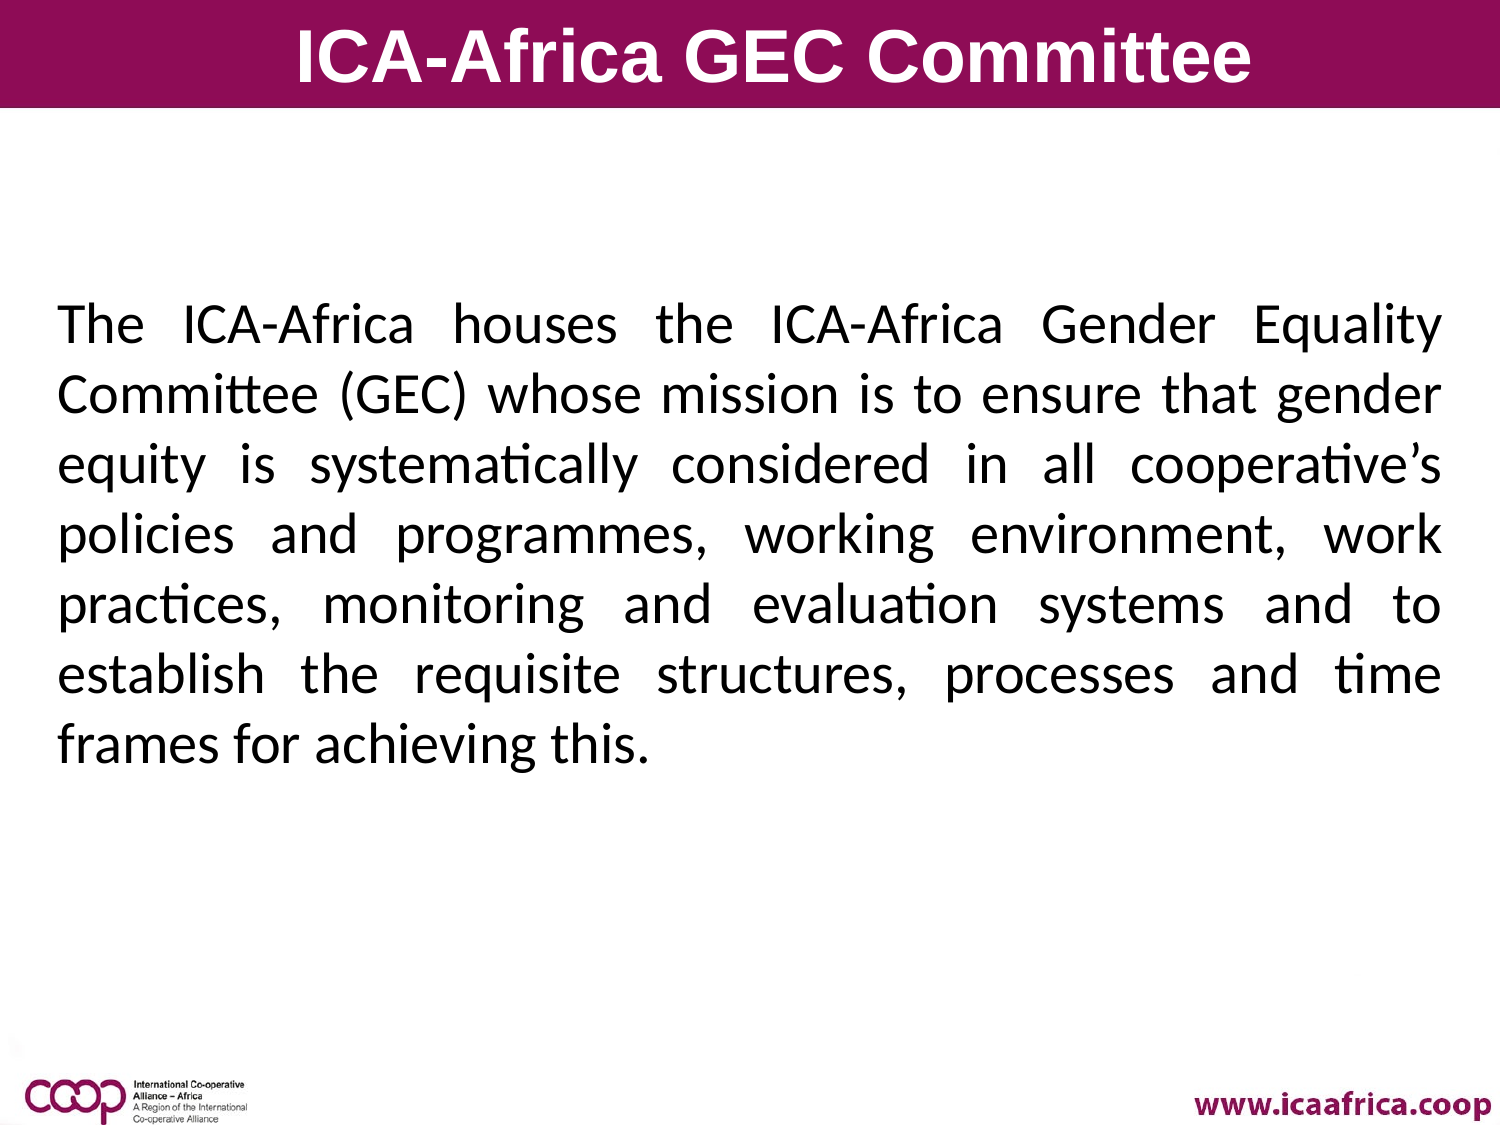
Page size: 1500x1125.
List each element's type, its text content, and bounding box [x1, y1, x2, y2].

text_box The ICA-Africa houses the ICA-Africa Gender Equality Committee (GEC) whose mission is to ensure that gender equity is systematically considered in all cooperative’s policies and programmes, working environment, work practices, monitoring and evaluation systems and to establish the requisite structures, processes and time frames for achieving this. [50, 137, 1450, 783]
text_box ICA-Africa GEC Committee [50, 0, 1500, 105]
picture [0, 0, 1500, 1125]
